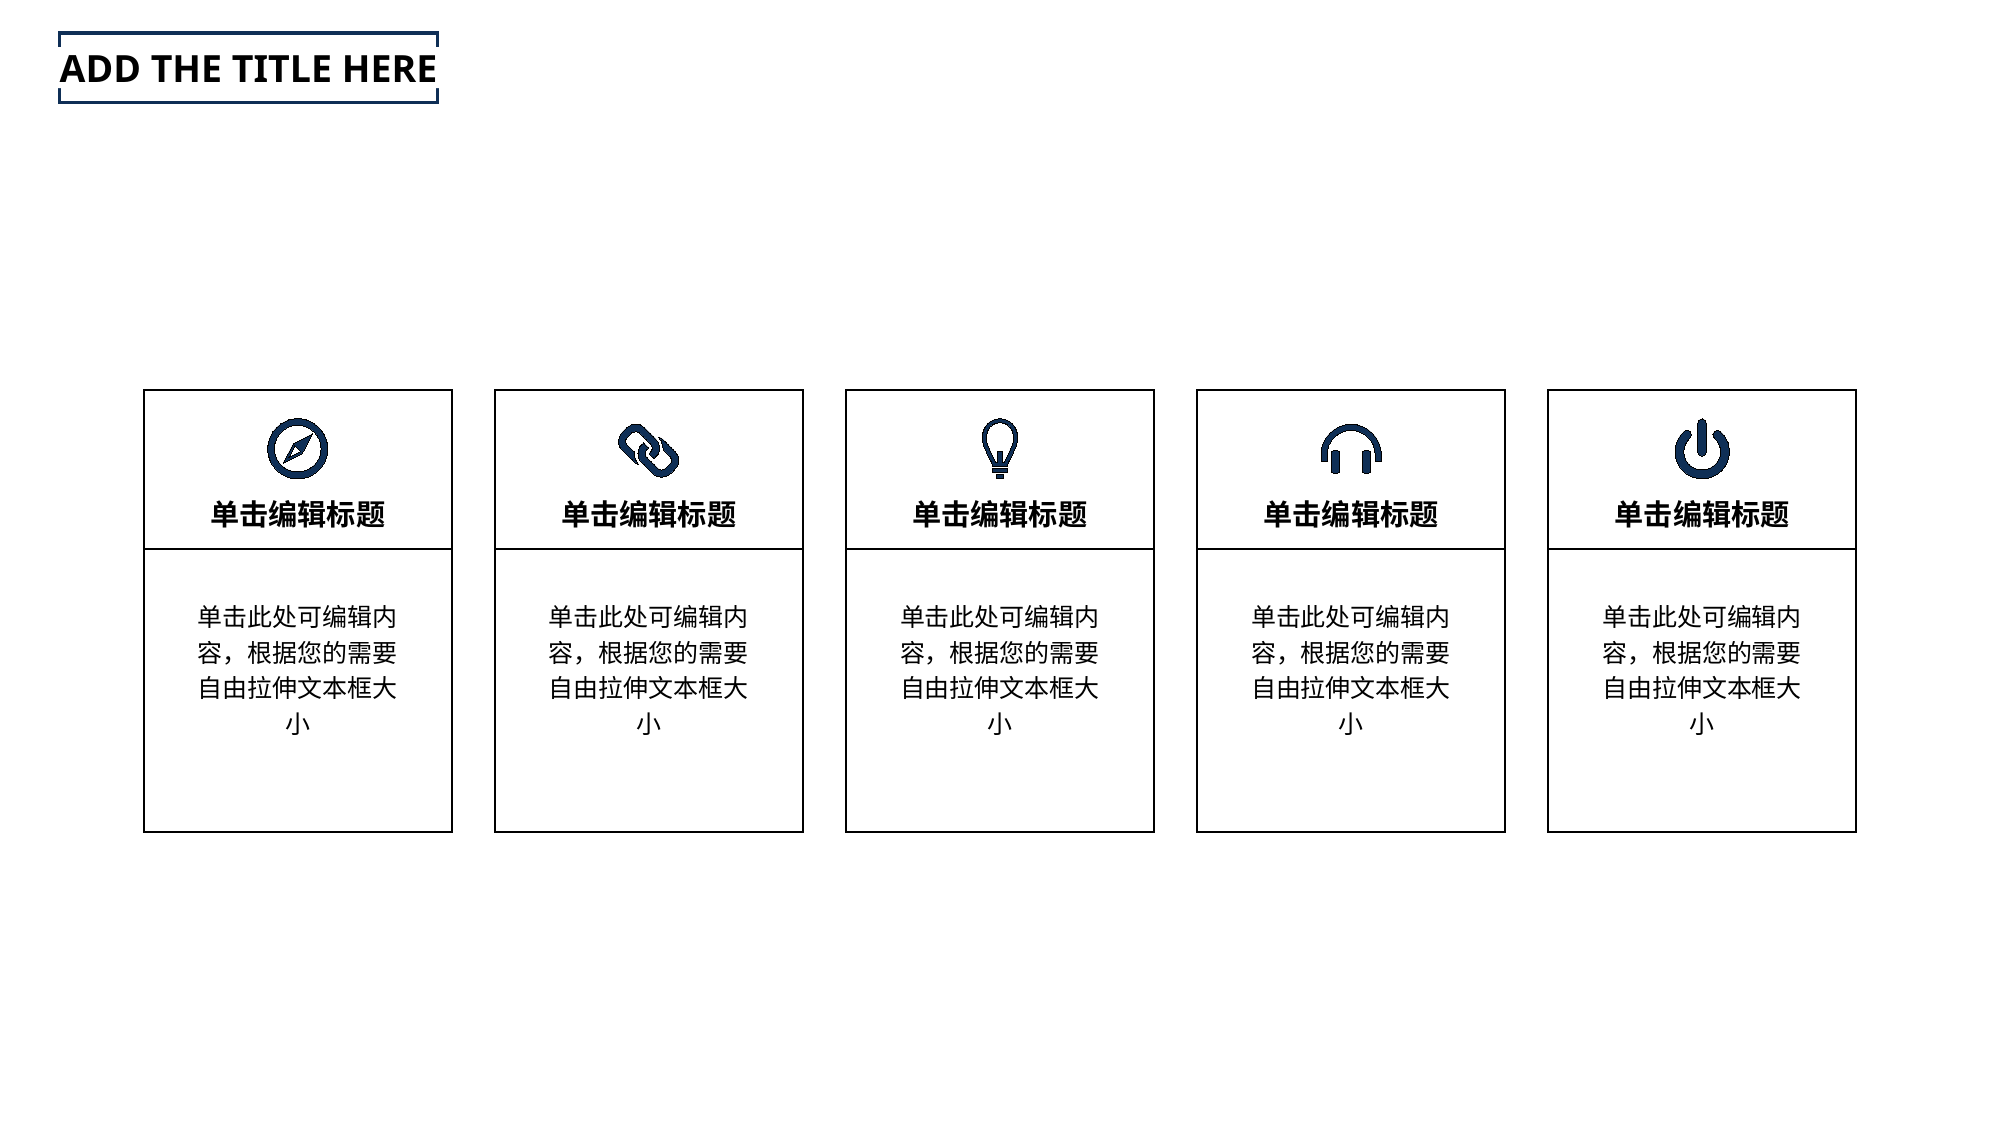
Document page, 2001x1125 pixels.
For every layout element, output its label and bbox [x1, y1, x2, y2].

text_box [494, 389, 803, 833]
text_box [1197, 389, 1506, 833]
text_box [1548, 389, 1857, 833]
text_box [845, 389, 1154, 833]
text_box [0, 32, 498, 103]
text_box [143, 389, 452, 833]
